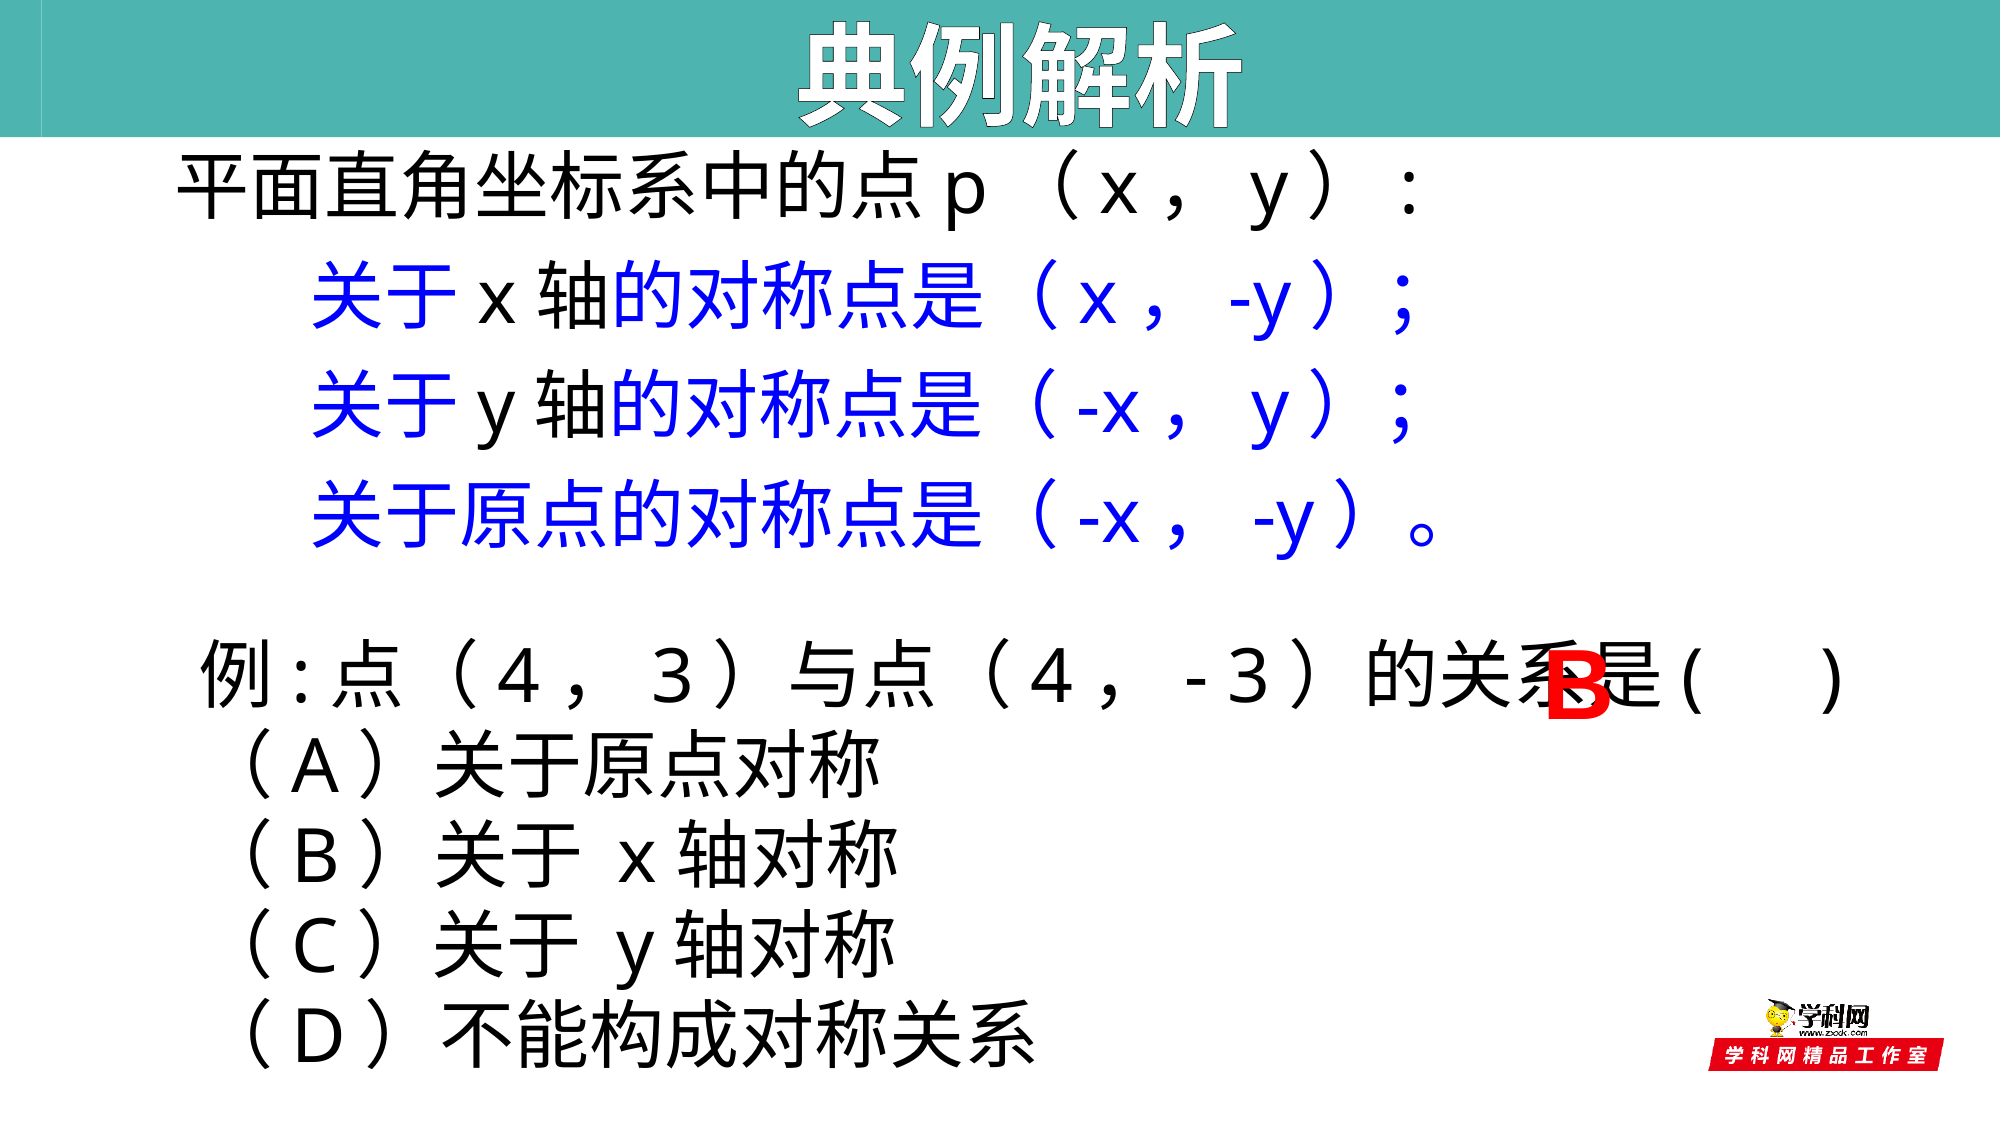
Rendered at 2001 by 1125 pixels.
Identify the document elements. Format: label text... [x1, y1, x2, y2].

text_box B [1527, 612, 1630, 747]
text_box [0, 0, 2000, 138]
text_box 平面直角坐标系中的点p（x，y）: 关于x轴的对称点是（x，-y）； 关于y轴的对称点是（-x，y）； 关于原点的对称点是（-x，-y）。 [159, 149, 1470, 564]
picture [1905, 1038, 1944, 1071]
text_box 例:点（4，3）与点（4，- 3）的关系是( ) （A）关于原点对称 （B）关于 x轴对称 （C）关于 y轴对称 （D）不能构成对称关系 [183, 530, 1905, 1086]
